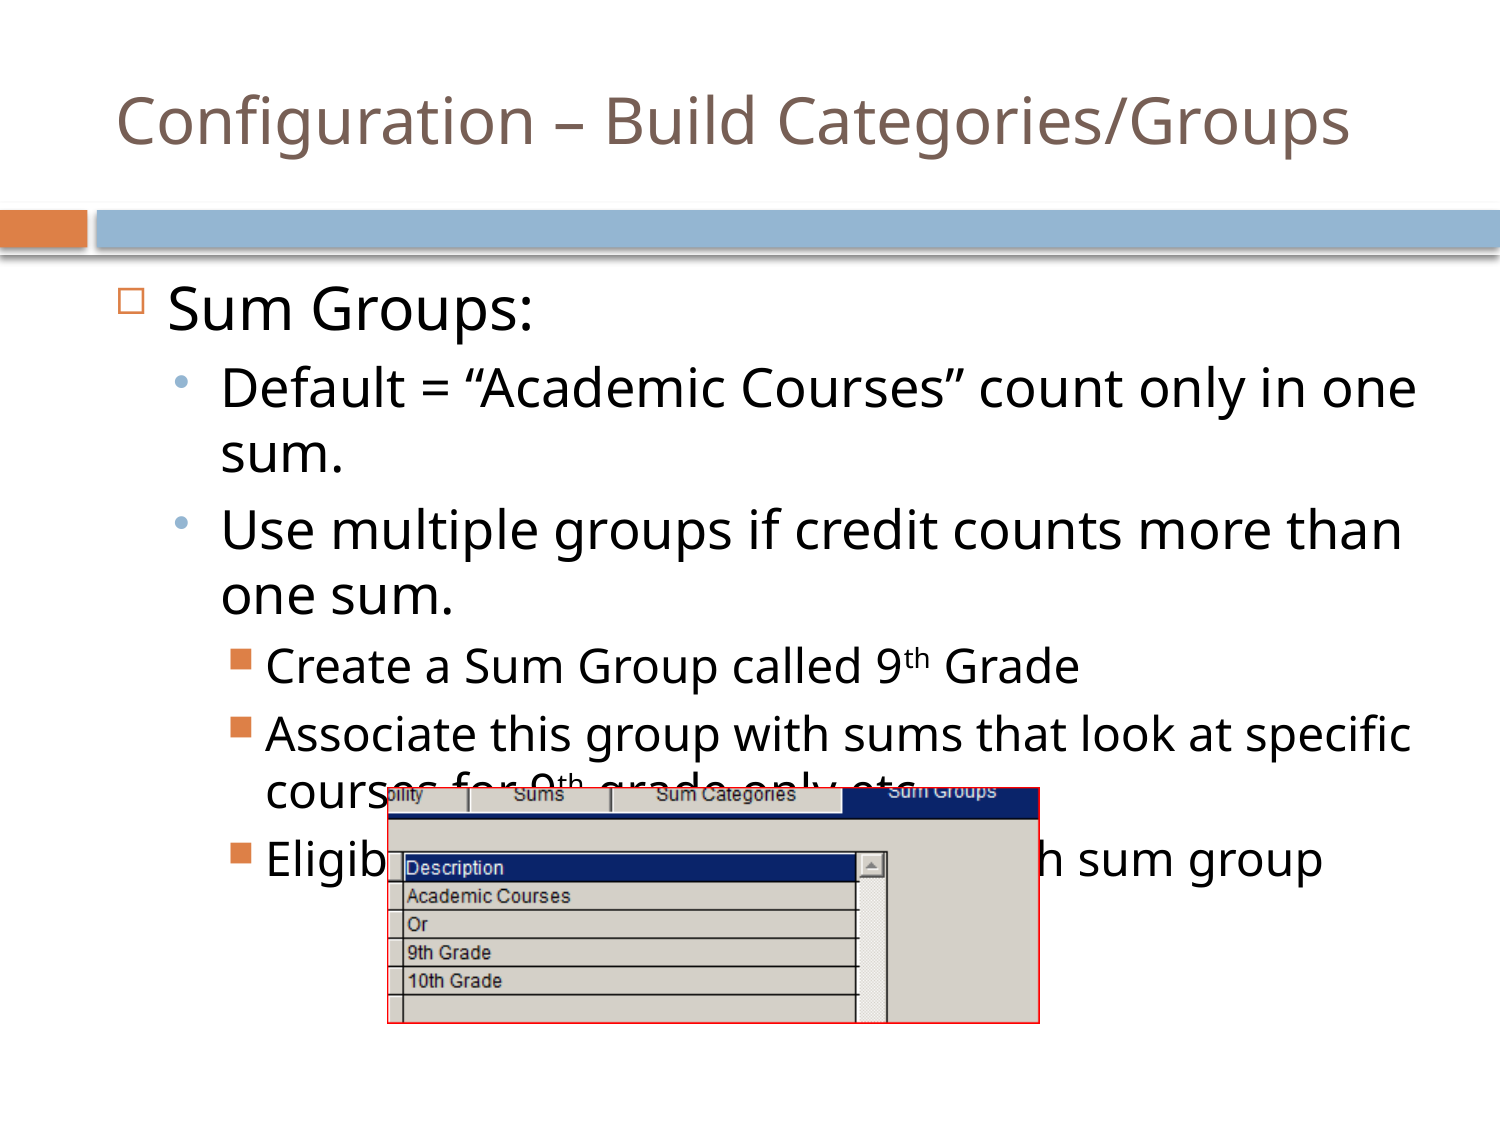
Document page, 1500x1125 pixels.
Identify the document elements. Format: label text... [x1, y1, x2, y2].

title Configuration – Build Categories/Groups [100, 37, 1438, 200]
list Sum Groups: Default = “Academic Courses” count only in one sum. Use multiple groups if credit counts more than one sum. Create a Sum Group called 9th Grade Associate this group with sums that look at specific courses for 9th grade only etc. Eligibility would be created for each sum group [100, 262, 1438, 1075]
picture [387, 787, 1040, 1024]
